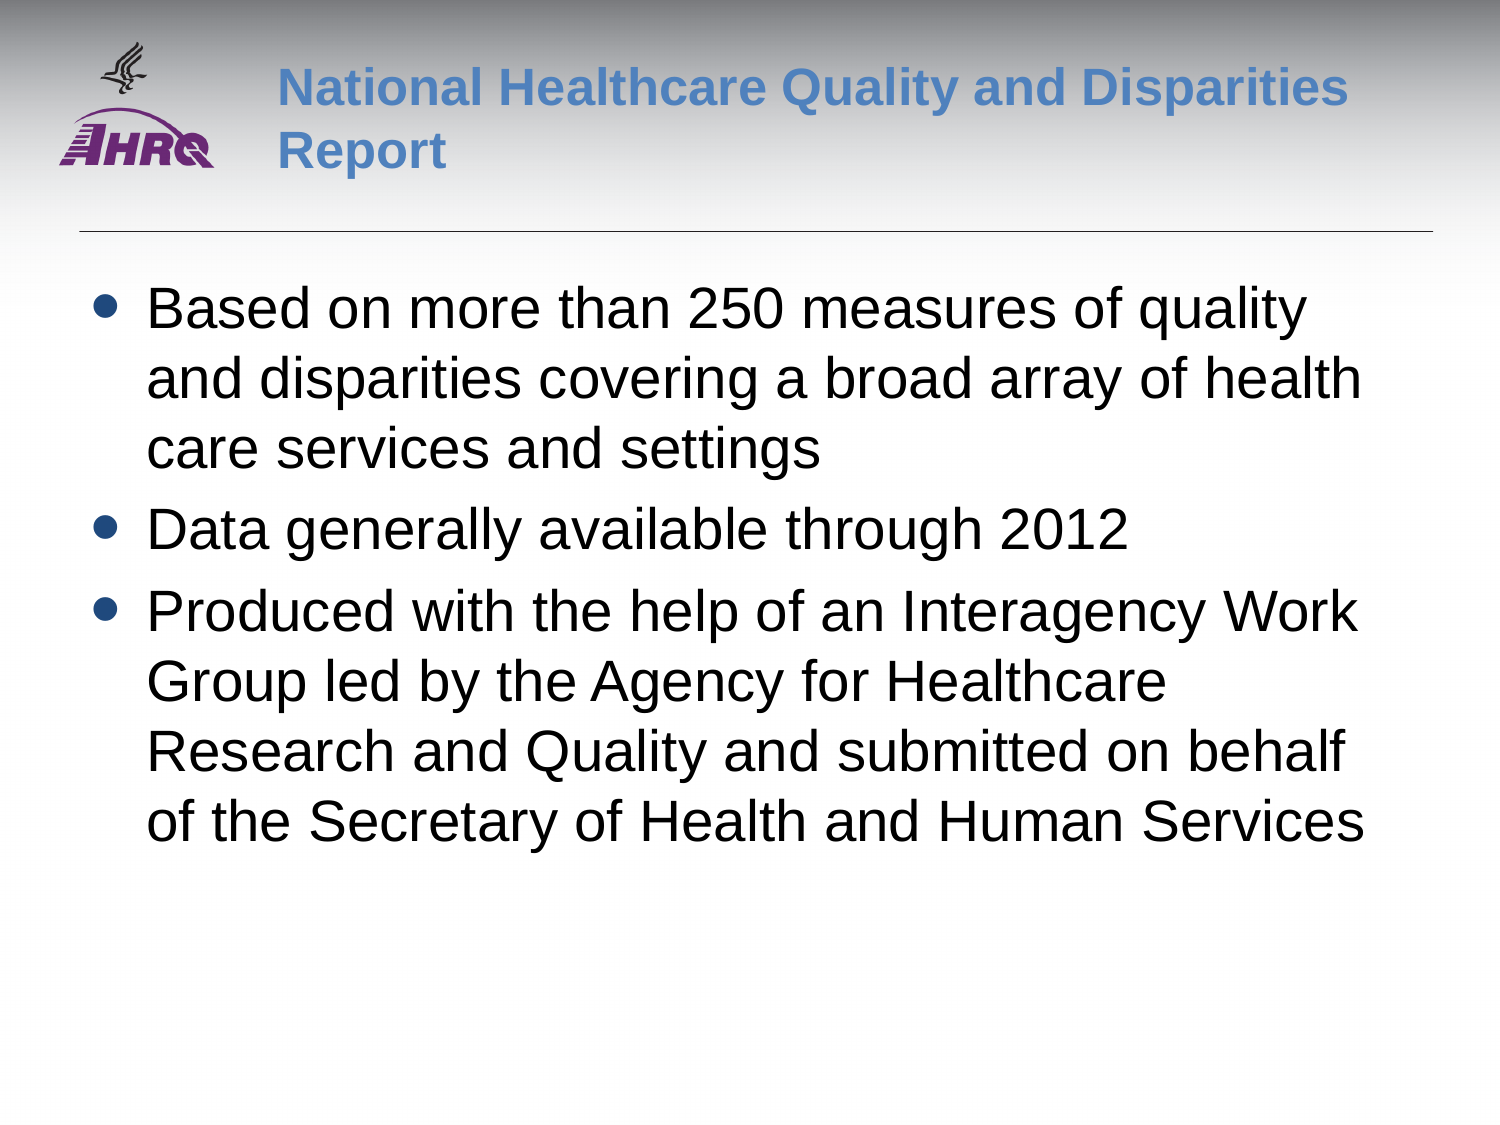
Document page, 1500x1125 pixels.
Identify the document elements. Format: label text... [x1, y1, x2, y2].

title National Healthcare Quality and Disparities Report [262, 45, 1425, 188]
list Based on more than 250 measures of quality and disparities covering a broad array of health care services and settings Data generally available through 2012 Produced with the help of an Interagency Work Group led by the Agency for Healthcare Research and Quality and submitted on behalf of the Secretary of Health and Human Services [75, 262, 1425, 1005]
picture [0, 0, 1500, 1125]
